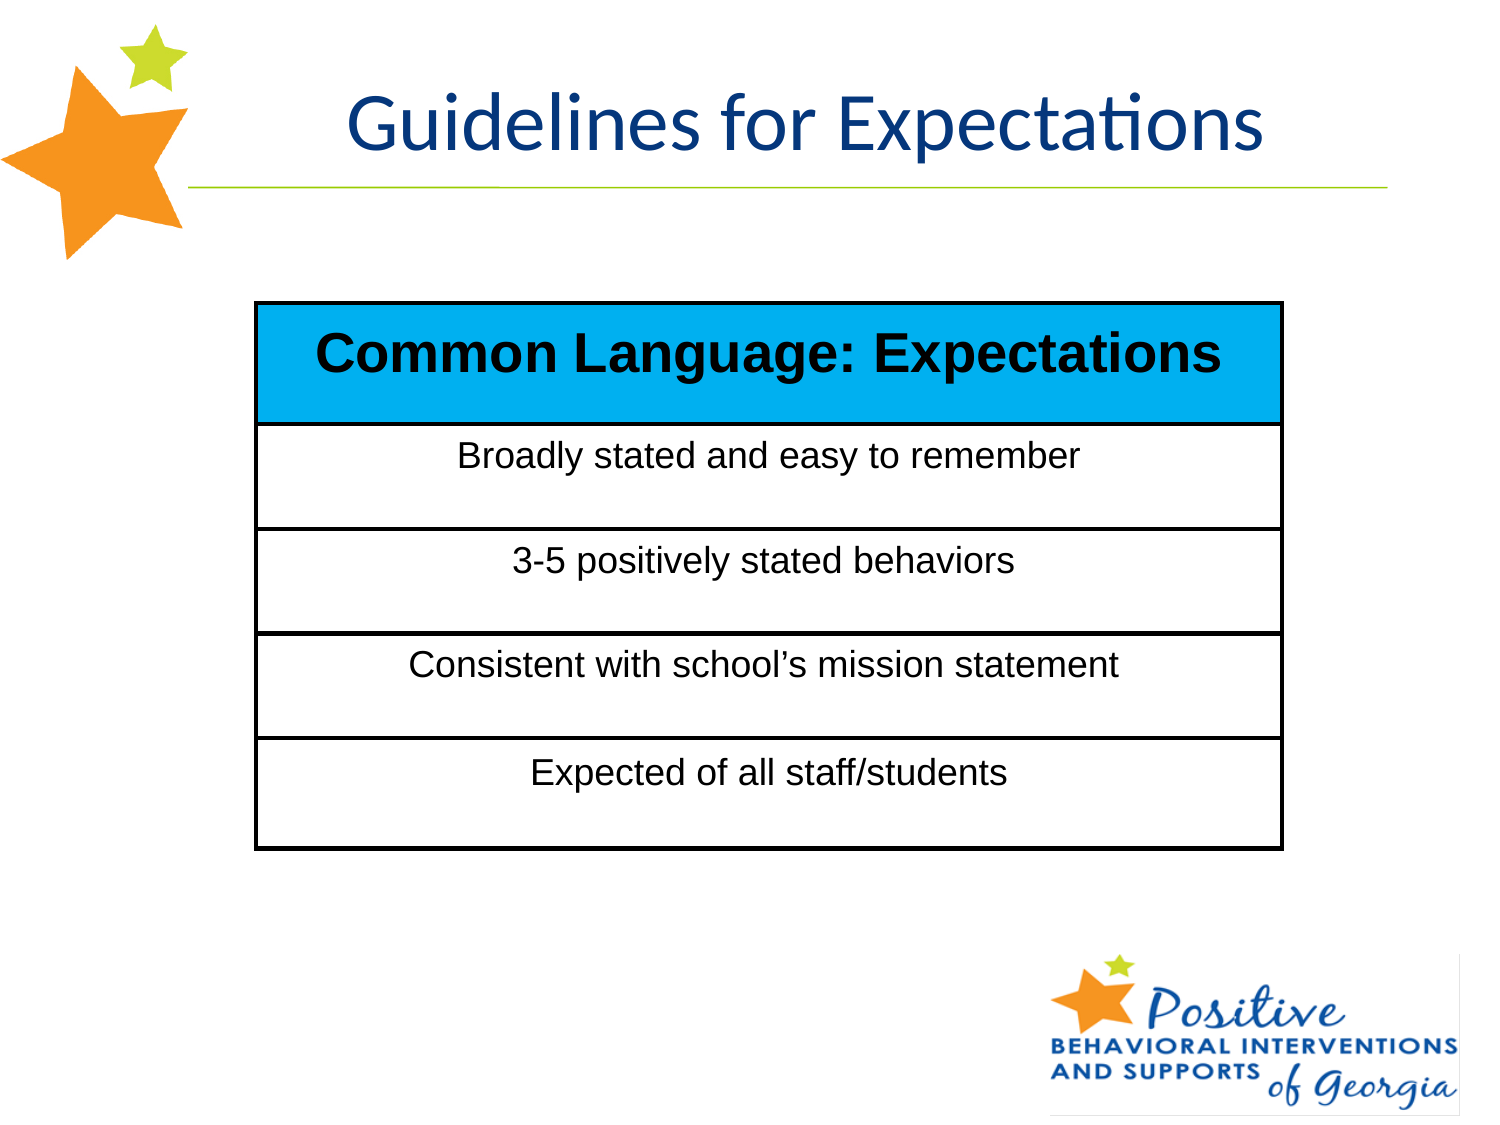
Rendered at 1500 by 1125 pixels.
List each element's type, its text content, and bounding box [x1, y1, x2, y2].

table_cell 3-5 positively stated behaviors [258, 531, 1280, 631]
table_cell Broadly stated and easy to remember [258, 426, 1280, 527]
title Guidelines for Expectations [200, 24, 1413, 175]
picture [1050, 954, 1461, 1117]
table_header Common Language: Expectations [258, 305, 1280, 422]
table_cell Expected of all staff/students [258, 740, 1280, 846]
picture [0, 24, 188, 260]
table_cell Consistent with school’s mission statement [258, 636, 1280, 736]
